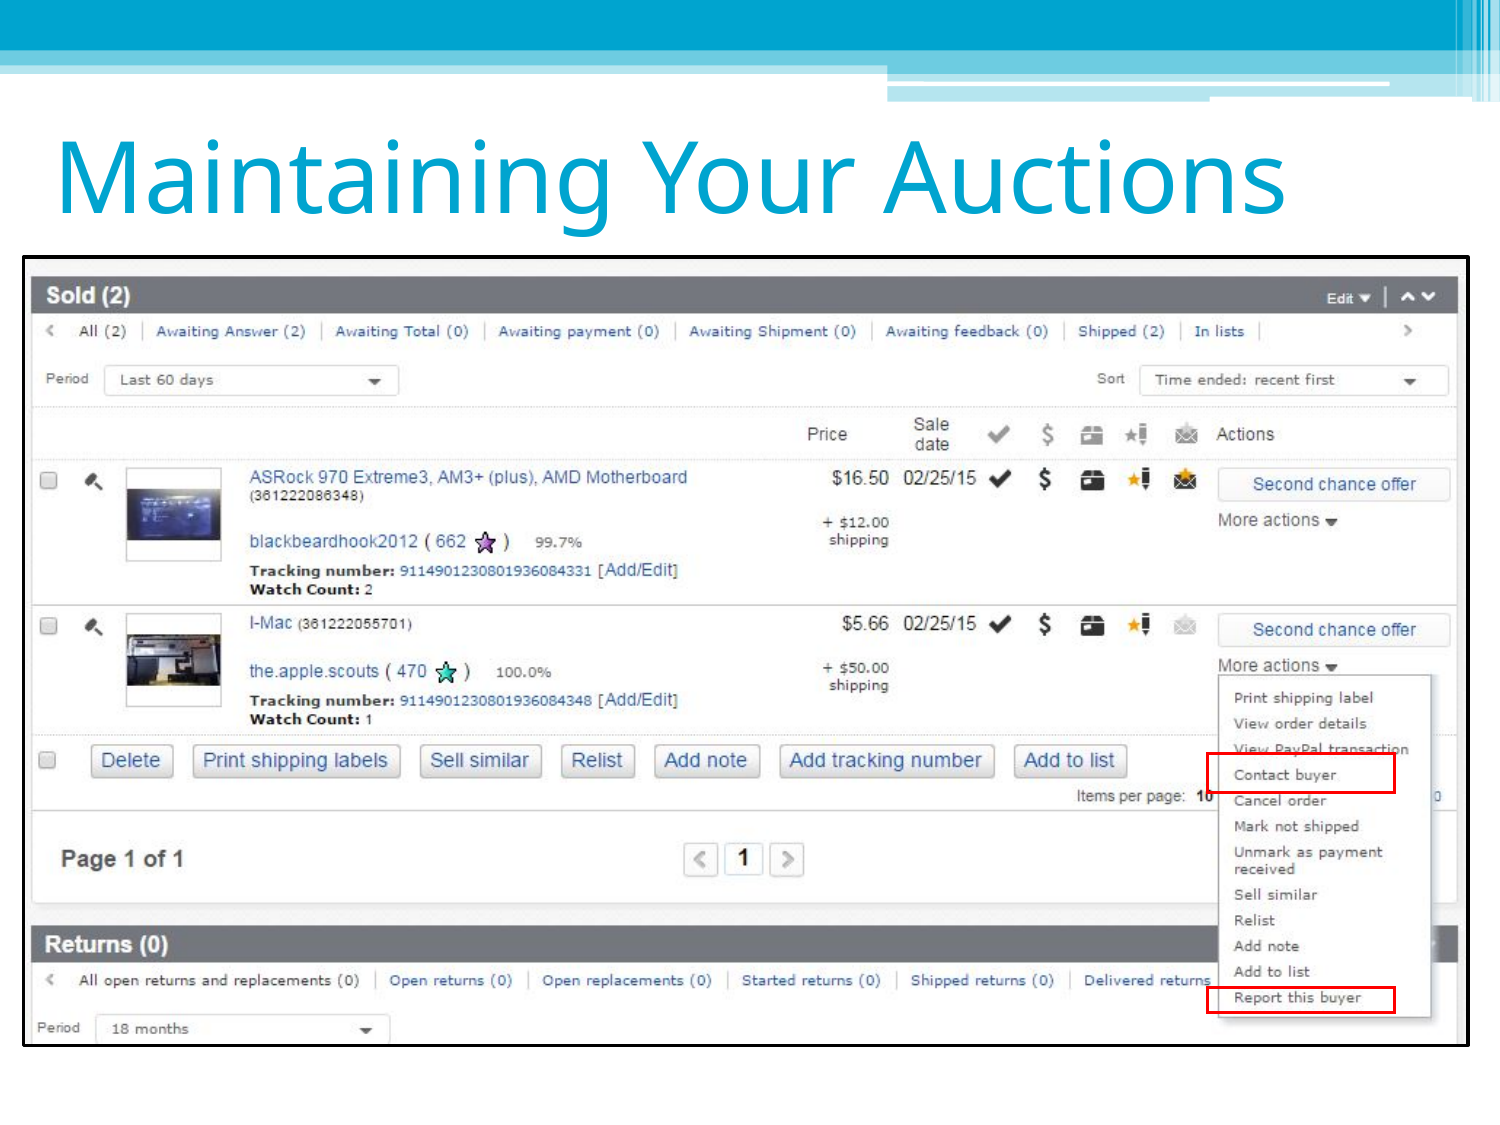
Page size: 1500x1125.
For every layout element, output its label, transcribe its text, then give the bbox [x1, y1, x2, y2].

title Maintaining Your Auctions [39, 87, 1500, 261]
picture [24, 258, 1467, 1044]
